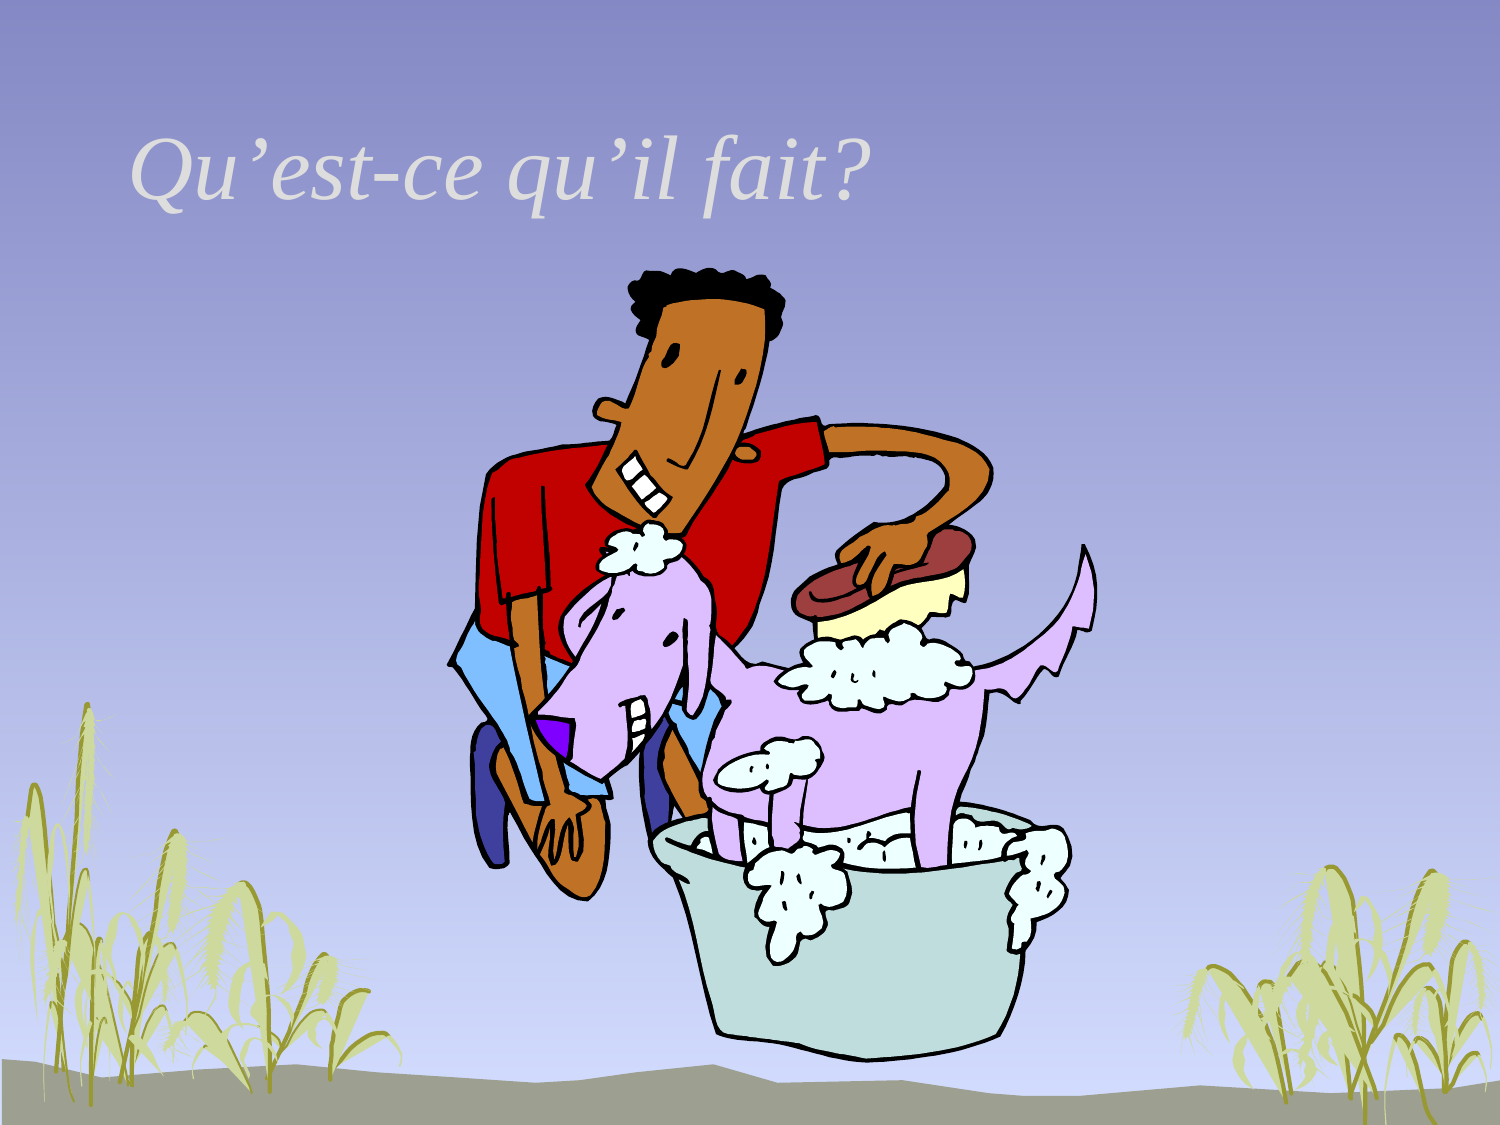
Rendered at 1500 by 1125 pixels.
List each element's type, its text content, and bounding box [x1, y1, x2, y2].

picture [446, 262, 1101, 1063]
title Qu’est-ce qu’il fait? [112, 68, 1388, 257]
